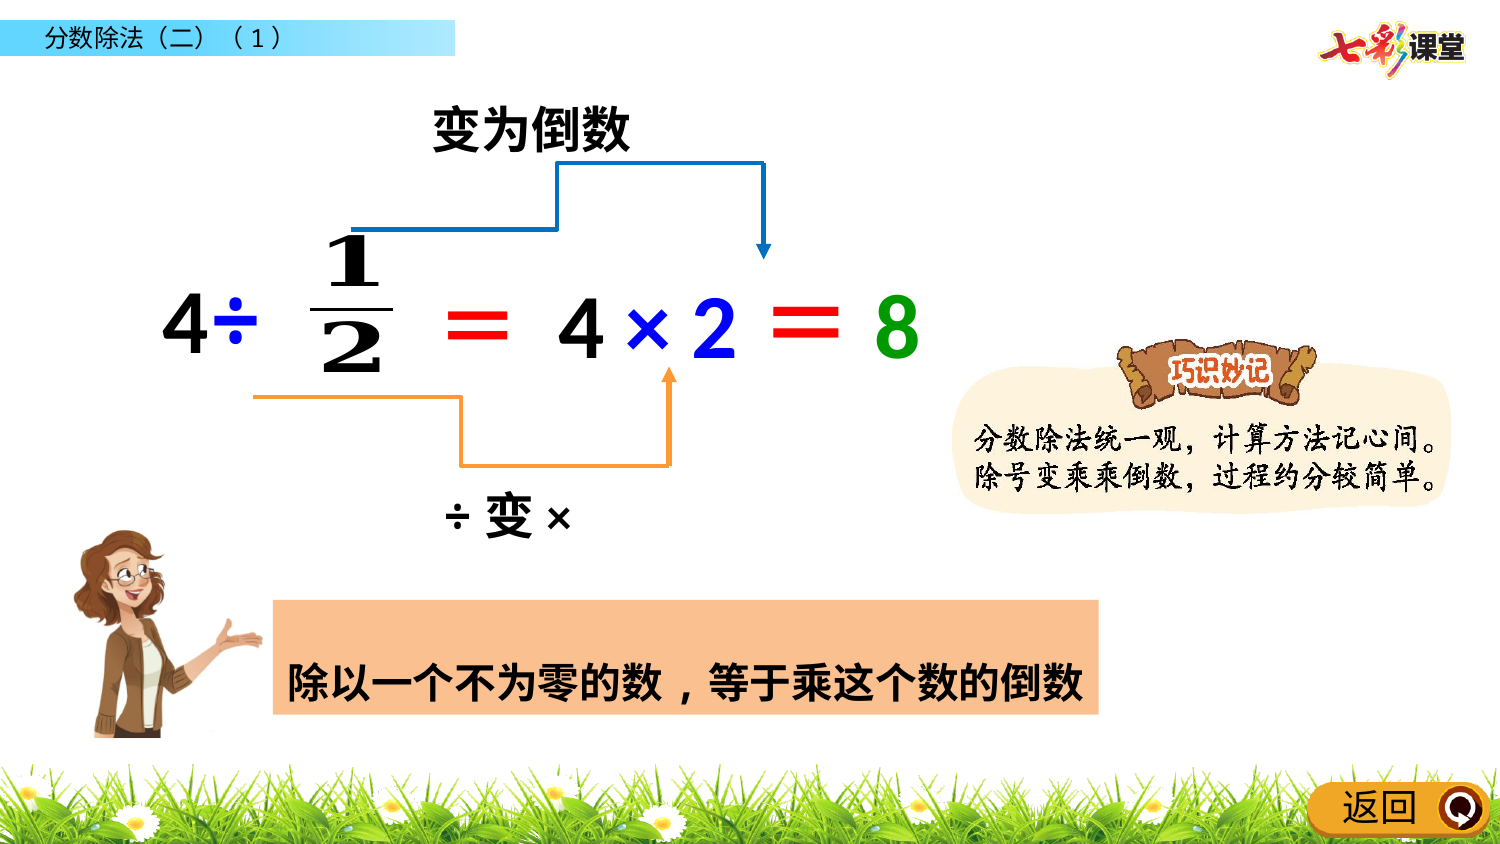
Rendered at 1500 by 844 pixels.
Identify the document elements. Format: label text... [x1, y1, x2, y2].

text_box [252, 366, 670, 467]
text_box 除以一个不为零的数,等于乘这个数的倒数 [272, 599, 1099, 715]
text_box 变为倒数 [416, 91, 647, 161]
picture [0, 764, 1500, 844]
picture [71, 527, 264, 740]
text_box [350, 162, 764, 260]
picture [952, 338, 1451, 514]
text_box ＝ 4 × 2＝8 [421, 259, 936, 385]
text_box ÷变× [427, 477, 587, 553]
text_box 4÷ [147, 254, 421, 380]
picture [1316, 20, 1468, 80]
